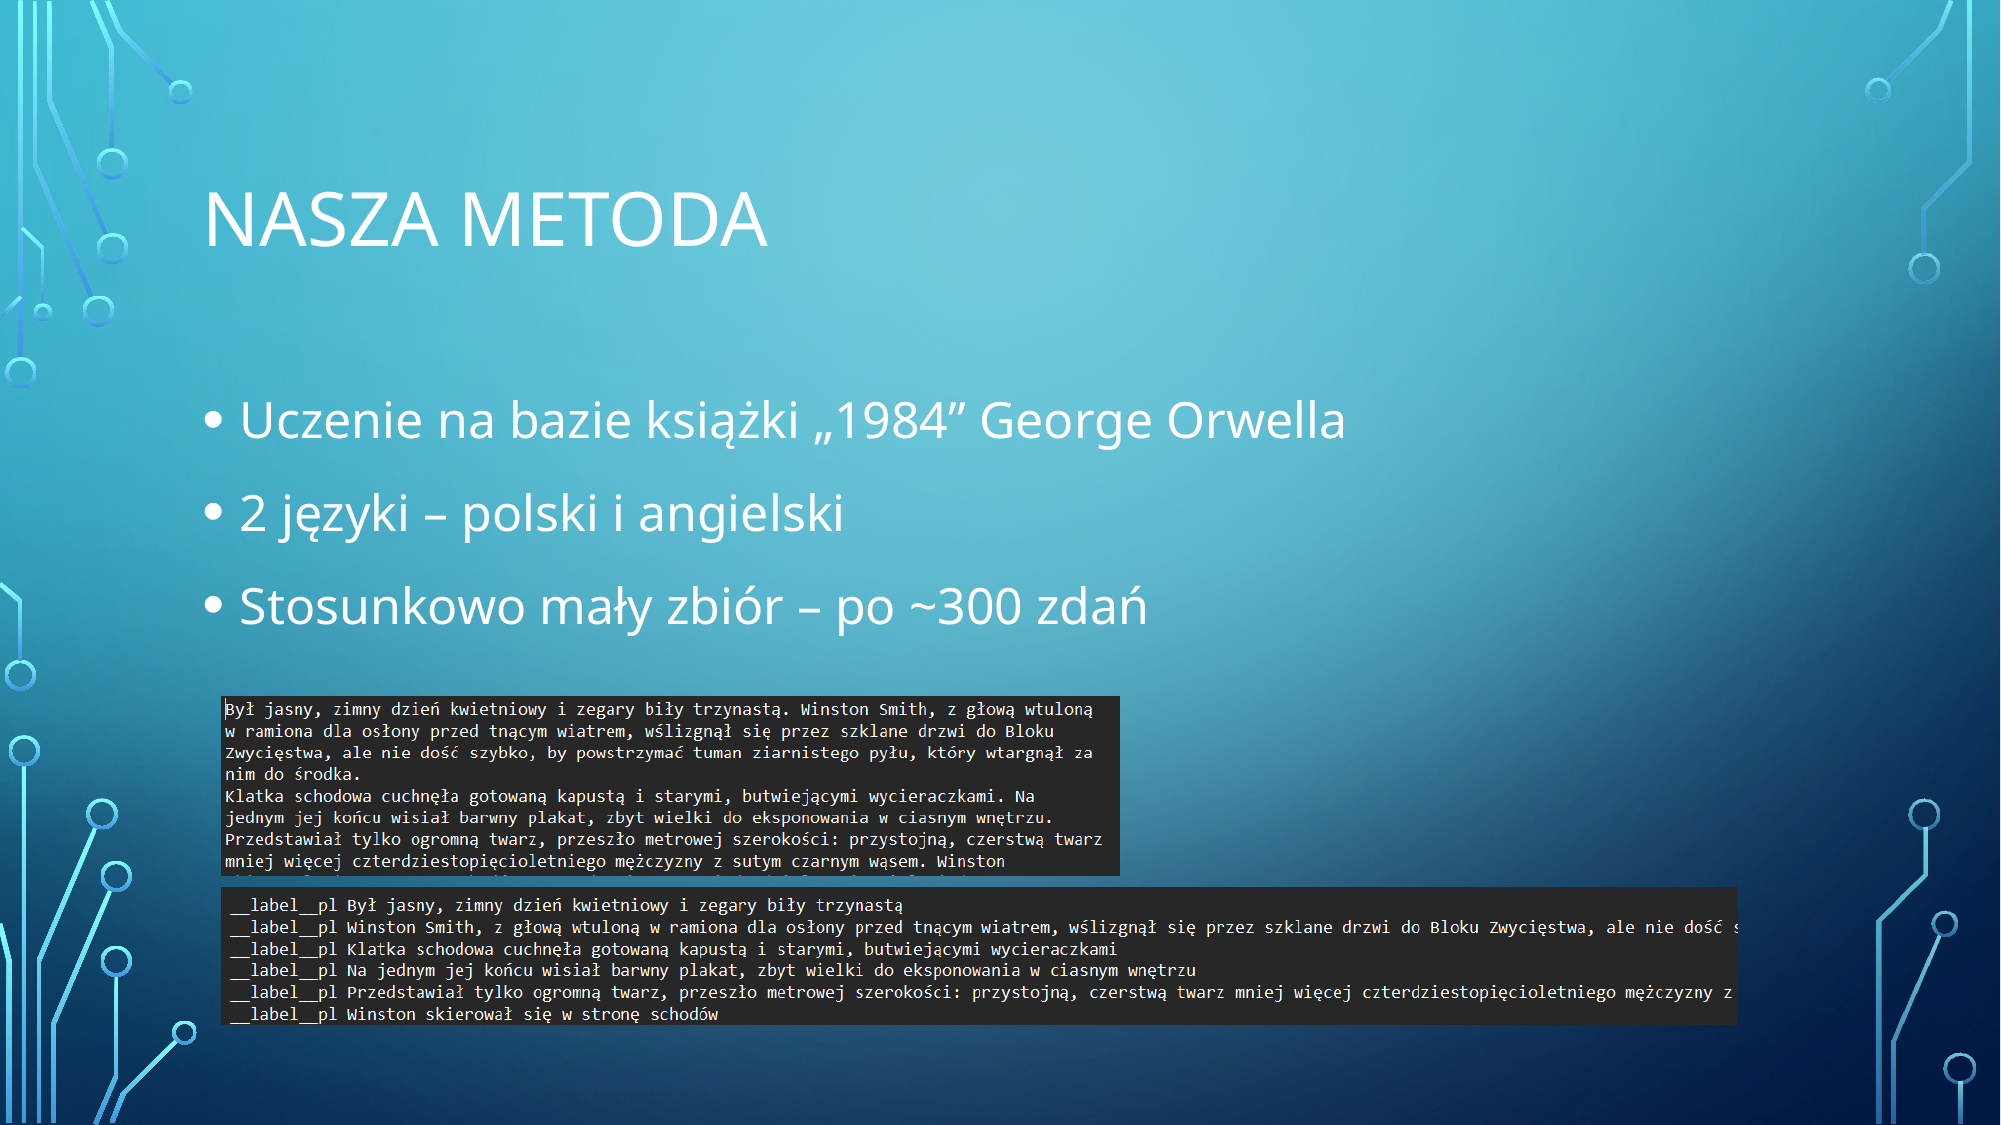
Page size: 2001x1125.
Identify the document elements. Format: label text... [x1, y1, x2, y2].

picture [220, 696, 1120, 876]
title Nasza metoda [187, 101, 1813, 344]
list Uczenie na bazie książki „1984” George Orwella 2 języki – polski i angielski Stosunkowo mały zbiór – po ~300 zdań [187, 369, 1813, 950]
picture [220, 887, 1738, 1025]
